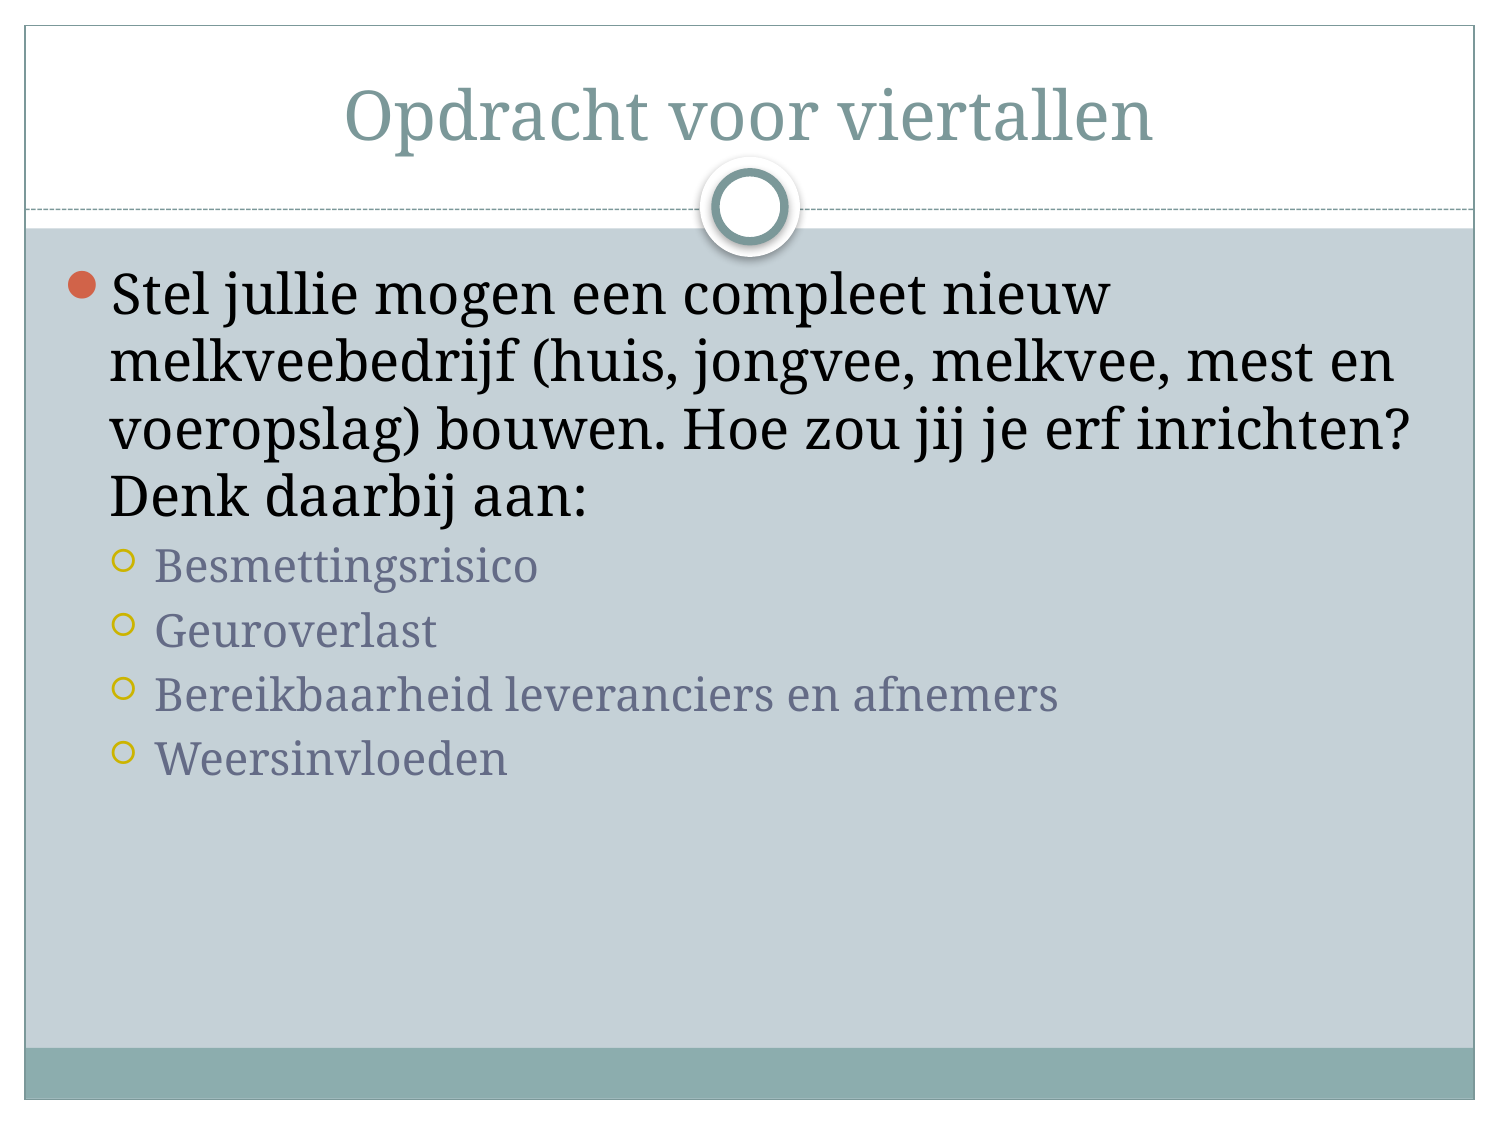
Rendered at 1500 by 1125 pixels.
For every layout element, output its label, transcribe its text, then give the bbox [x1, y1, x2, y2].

title Opdracht voor viertallen [49, 37, 1450, 162]
list Stel jullie mogen een compleet nieuw melkveebedrijf (huis, jongvee, melkvee, mest en voeropslag) bouwen. Hoe zou jij je erf inrichten? Denk daarbij aan: Besmettingsrisico Geuroverlast Bereikbaarheid leveranciers en afnemers Weersinvloeden [49, 250, 1445, 1001]
